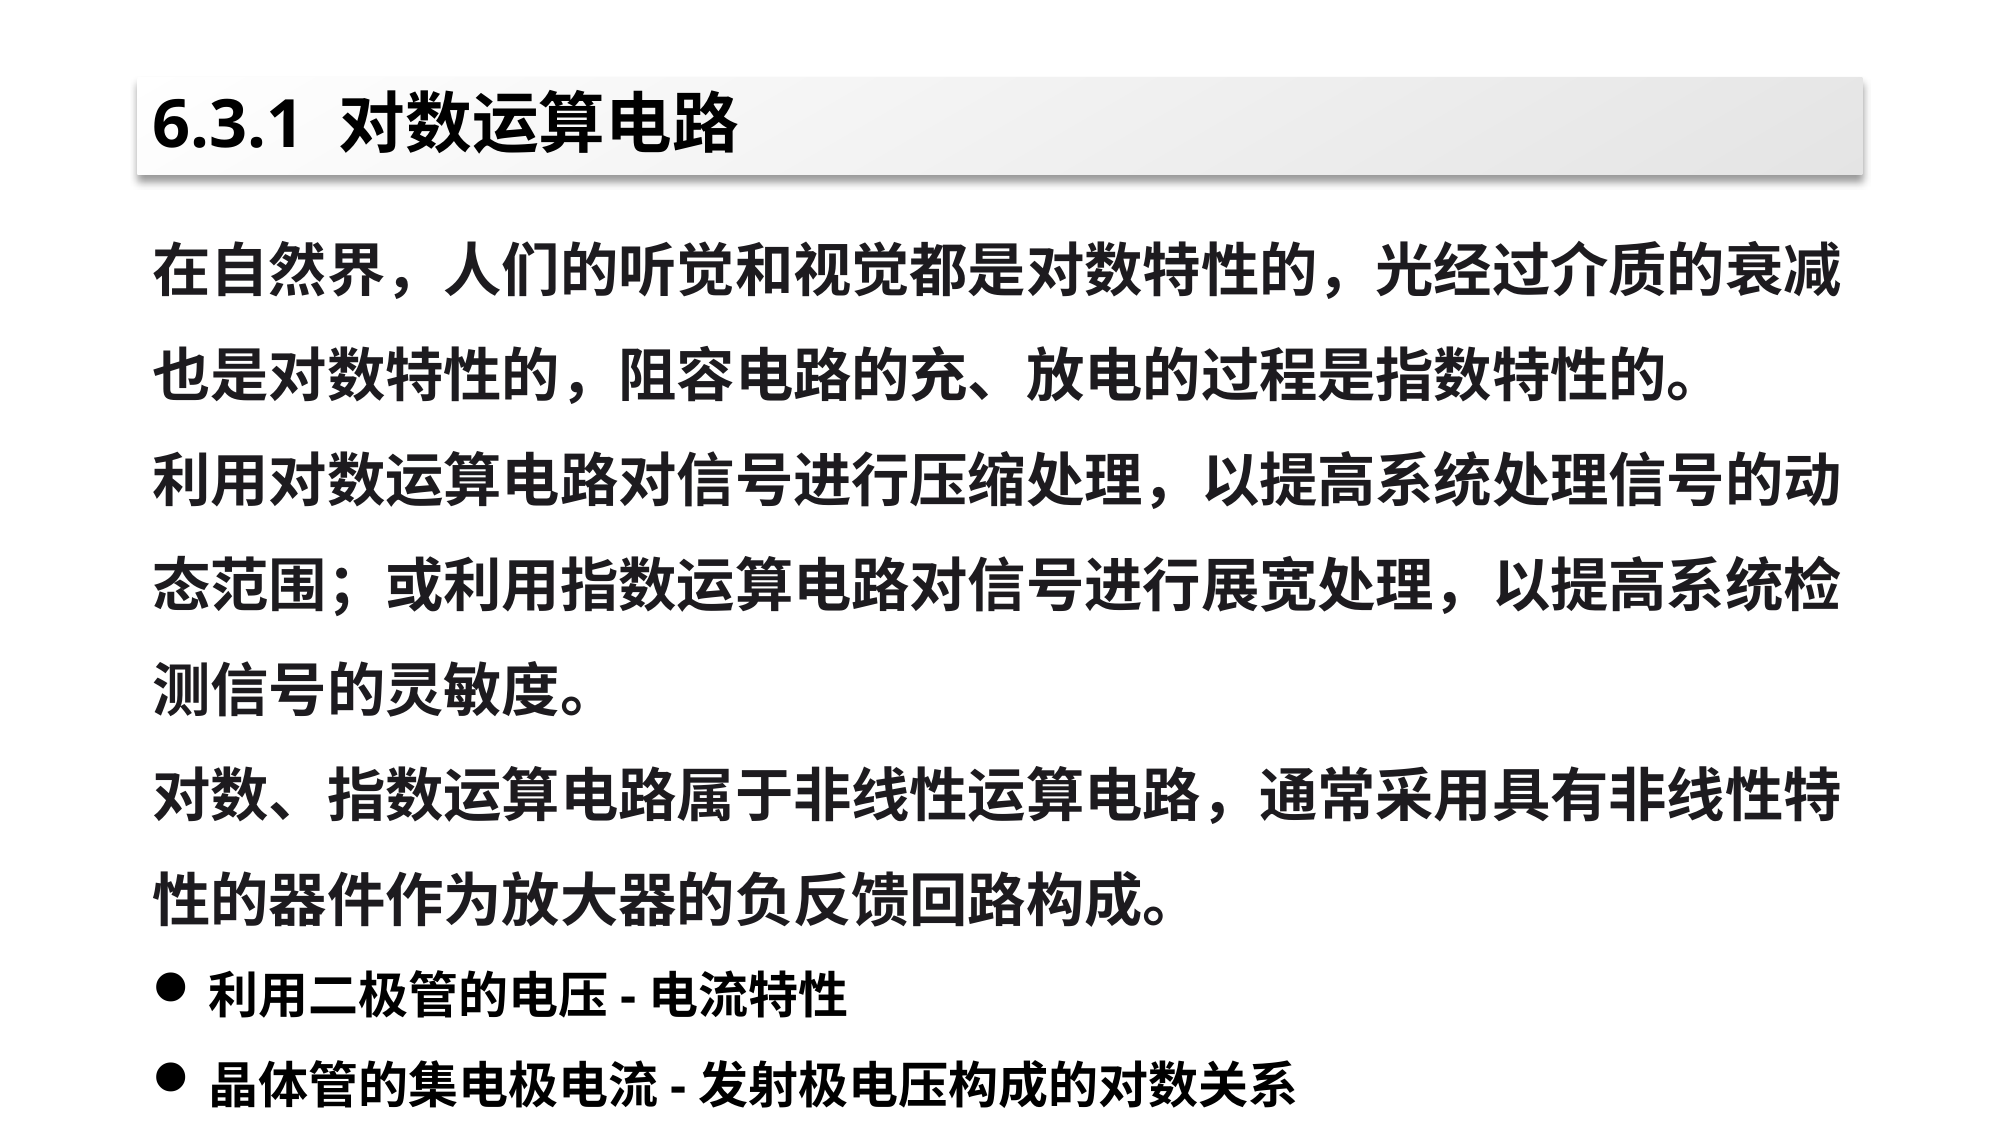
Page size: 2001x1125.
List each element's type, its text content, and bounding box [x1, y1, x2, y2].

title 6.3.1 对数运算电路 [137, 77, 1863, 175]
list 在自然界，人们的听觉和视觉都是对数特性的，光经过介质的衰减也是对数特性的，阻容电路的充、放电的过程是指数特性的。 利用对数运算电路对信号进行压缩处理，以提高系统处理信号的动态范围；或利用指数运算电路对信号进行展宽处理，以提高系统检测信号的灵敏度。 对数、指数运算电路属于非线性运算电路，通常采用具有非线性特性的器件作为放大器的负反馈回路构成。 利用二极管的电压-电流特性 晶体管的集电极电流-发射极电压构成的对数关系 [137, 191, 1863, 1014]
